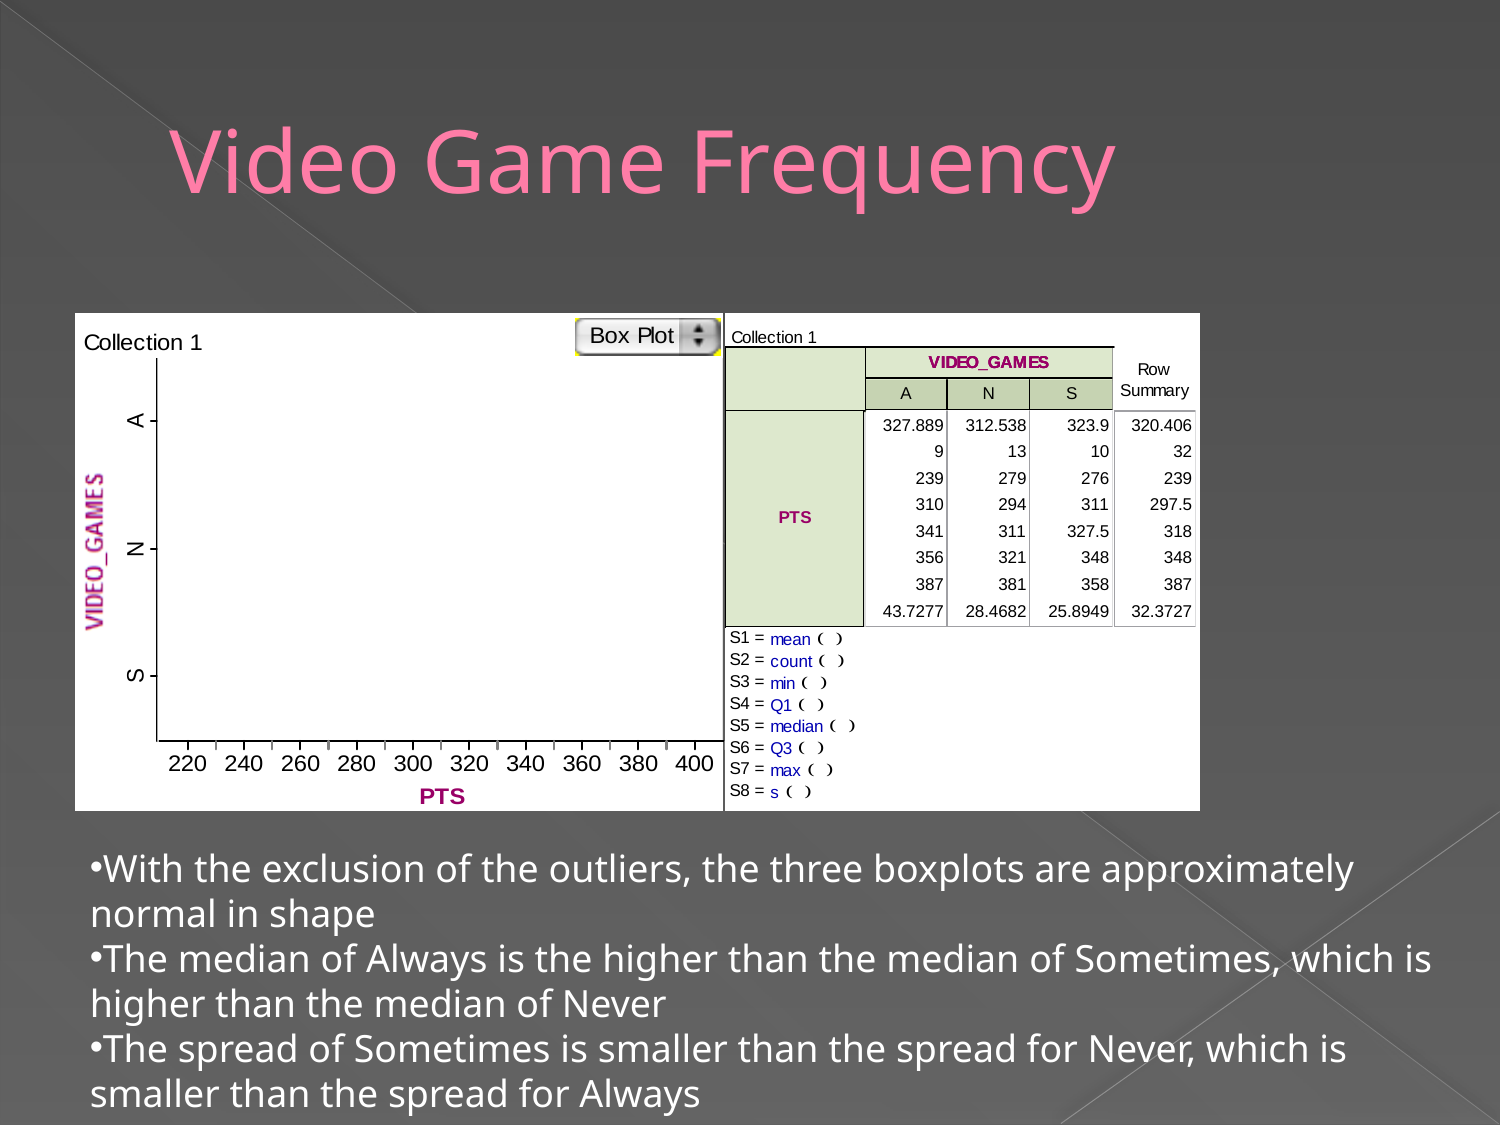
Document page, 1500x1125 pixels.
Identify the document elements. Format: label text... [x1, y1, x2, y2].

picture [74, 312, 1202, 813]
title Video Game Frequency [75, 43, 1425, 274]
text_box With the exclusion of the outliers, the three boxplots are approximately normal in shape The median of Always is the higher than the median of Sometimes, which is higher than the median of Never The spread of Sometimes is smaller than the spread for Never, which is smaller than the spread for Always [75, 837, 1450, 1122]
